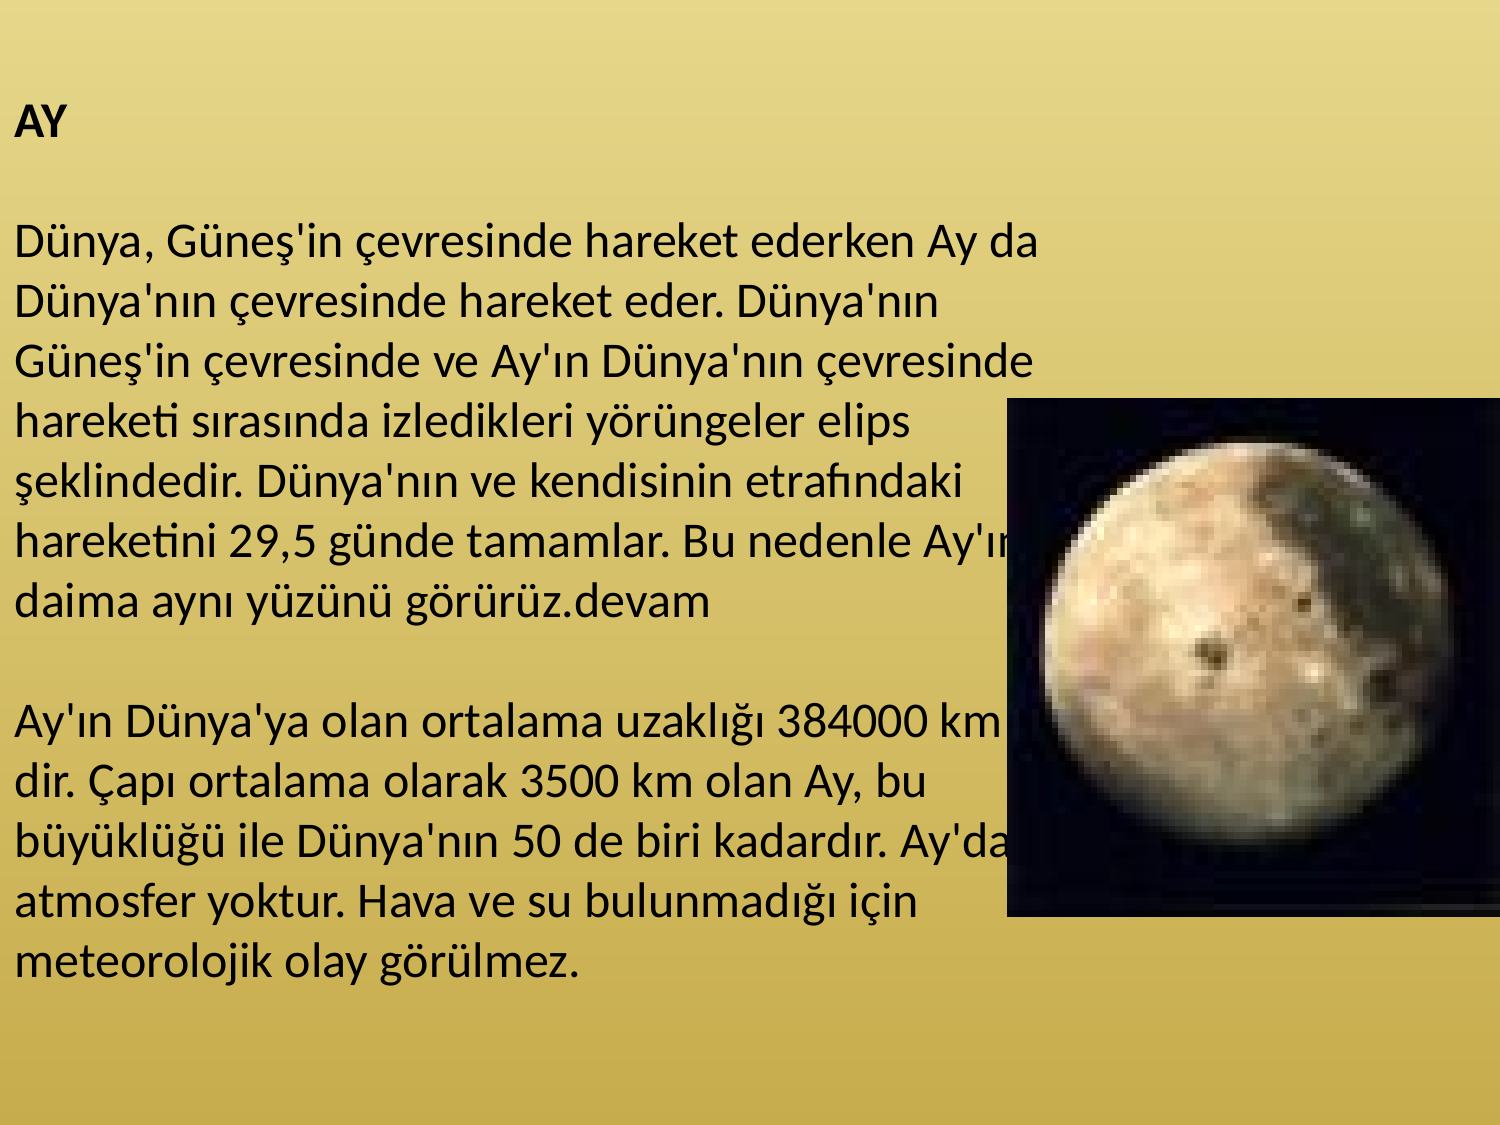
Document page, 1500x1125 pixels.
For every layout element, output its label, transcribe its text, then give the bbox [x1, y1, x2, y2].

picture [1007, 398, 1500, 917]
text_box AY Dünya, Güneş'in çevresinde hareket ederken Ay da Dünya'nın çevresinde hareket eder. Dünya'nın Güneş'in çevresinde ve Ay'ın Dünya'nın çevresinde hareketi sırasında izledikleri yörüngeler elips şeklindedir. Dünya'nın ve kendisinin etrafındaki hareketini 29,5 günde tamamlar. Bu nedenle Ay'ın daima aynı yüzünü görürüz.devam Ay'ın Dünya'ya olan ortalama uzaklığı 384000 km dir. Çapı ortalama olarak 3500 km olan Ay, bu büyüklüğü ile Dünya'nın 50 de biri kadardır. Ay'da atmosfer yoktur. Hava ve su bulunmadığı için meteorolojik olay görülmez. [0, 79, 1078, 1115]
